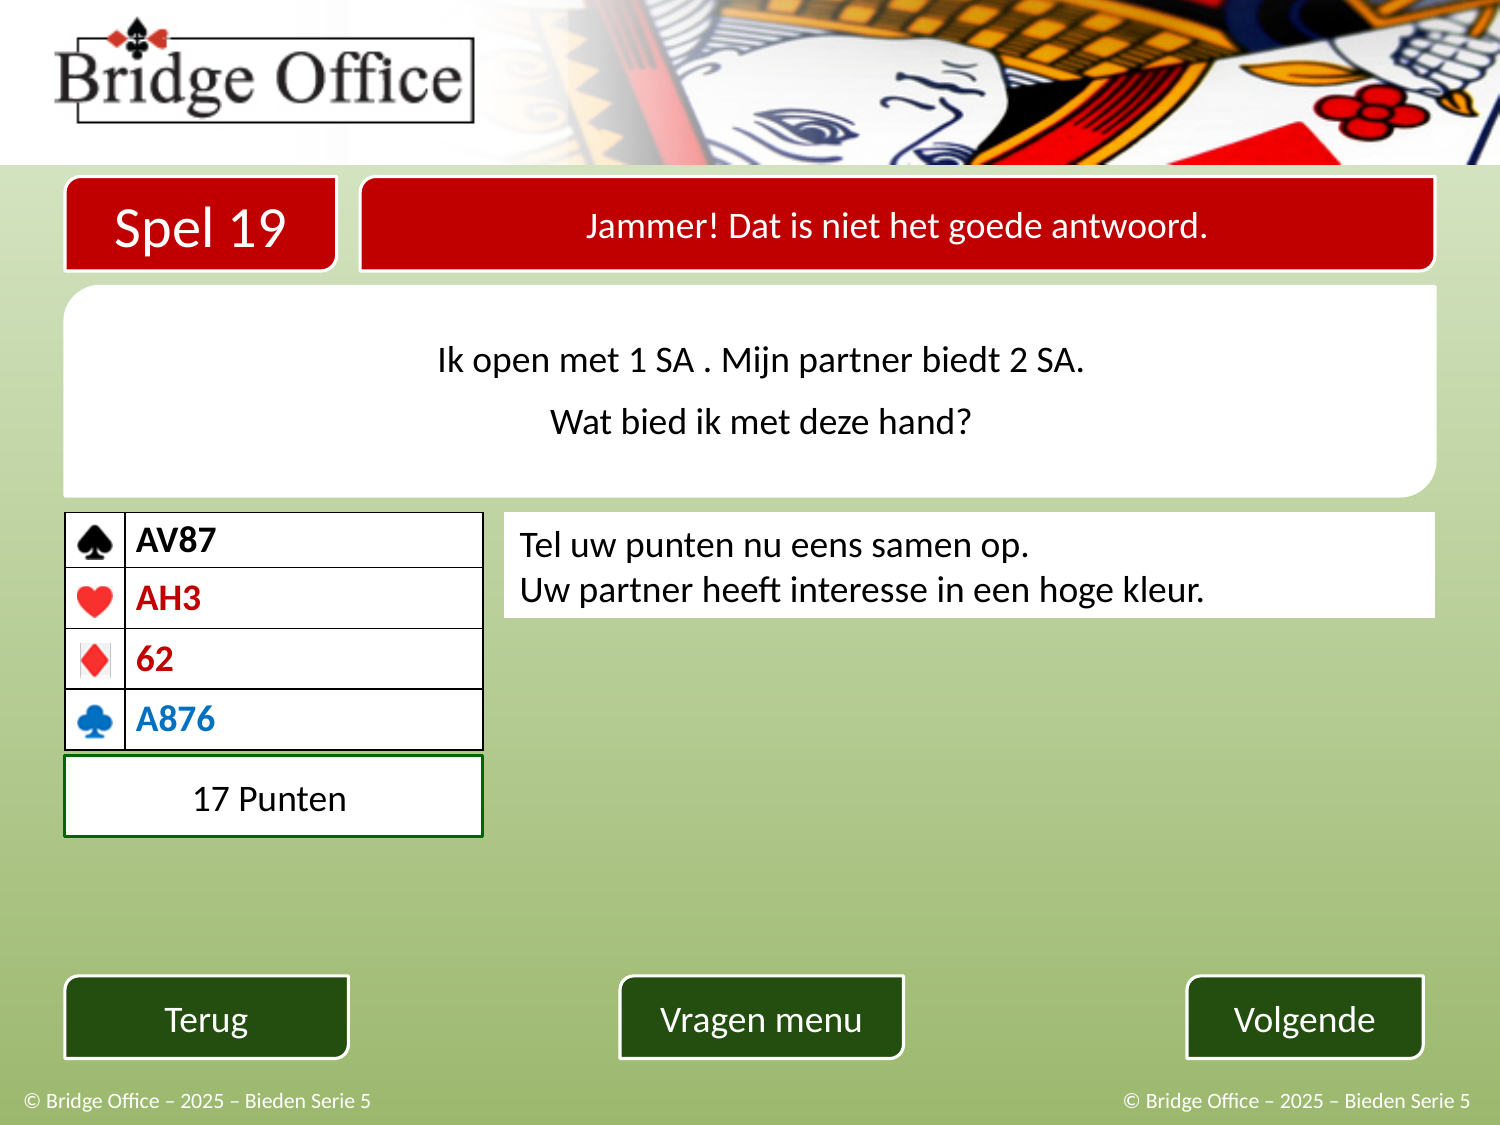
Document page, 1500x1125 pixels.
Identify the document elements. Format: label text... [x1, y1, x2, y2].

table_cell A876 [126, 690, 482, 749]
table_cell [66, 568, 124, 628]
table_cell [66, 690, 124, 749]
text_box Ik open met 1 SA . Mijn partner biedt 2 SA. [405, 327, 1119, 388]
text_box Terug [63, 974, 350, 1061]
picture [77, 524, 114, 561]
picture [77, 643, 114, 679]
text_box [63, 284, 1437, 498]
text_box Wat bied ik met deze hand? [528, 389, 995, 450]
text_box Jammer! Dat is niet het goede antwoord. [358, 178, 1437, 273]
text_box Tel uw punten nu eens samen op. Uw partner heeft interesse in een hoge kleur. [504, 512, 1435, 618]
table_cell AH3 [126, 568, 482, 628]
picture [0, 0, 1500, 166]
text_box Vragen menu [618, 974, 906, 1061]
picture [77, 585, 114, 618]
table_cell [66, 629, 124, 688]
table_header [66, 513, 124, 567]
text_box Spel 19 [63, 178, 339, 273]
table_cell 62 [126, 629, 482, 688]
picture [77, 703, 114, 740]
text_box Volgende [1185, 974, 1425, 1061]
text_box © Bridge Office – 2025 – Bieden Serie 5 [8, 1079, 393, 1121]
text_box 17 Punten [63, 754, 484, 838]
table_header AV87 [126, 513, 482, 567]
text_box © Bridge Office – 2025 – Bieden Serie 5 [1107, 1079, 1500, 1121]
